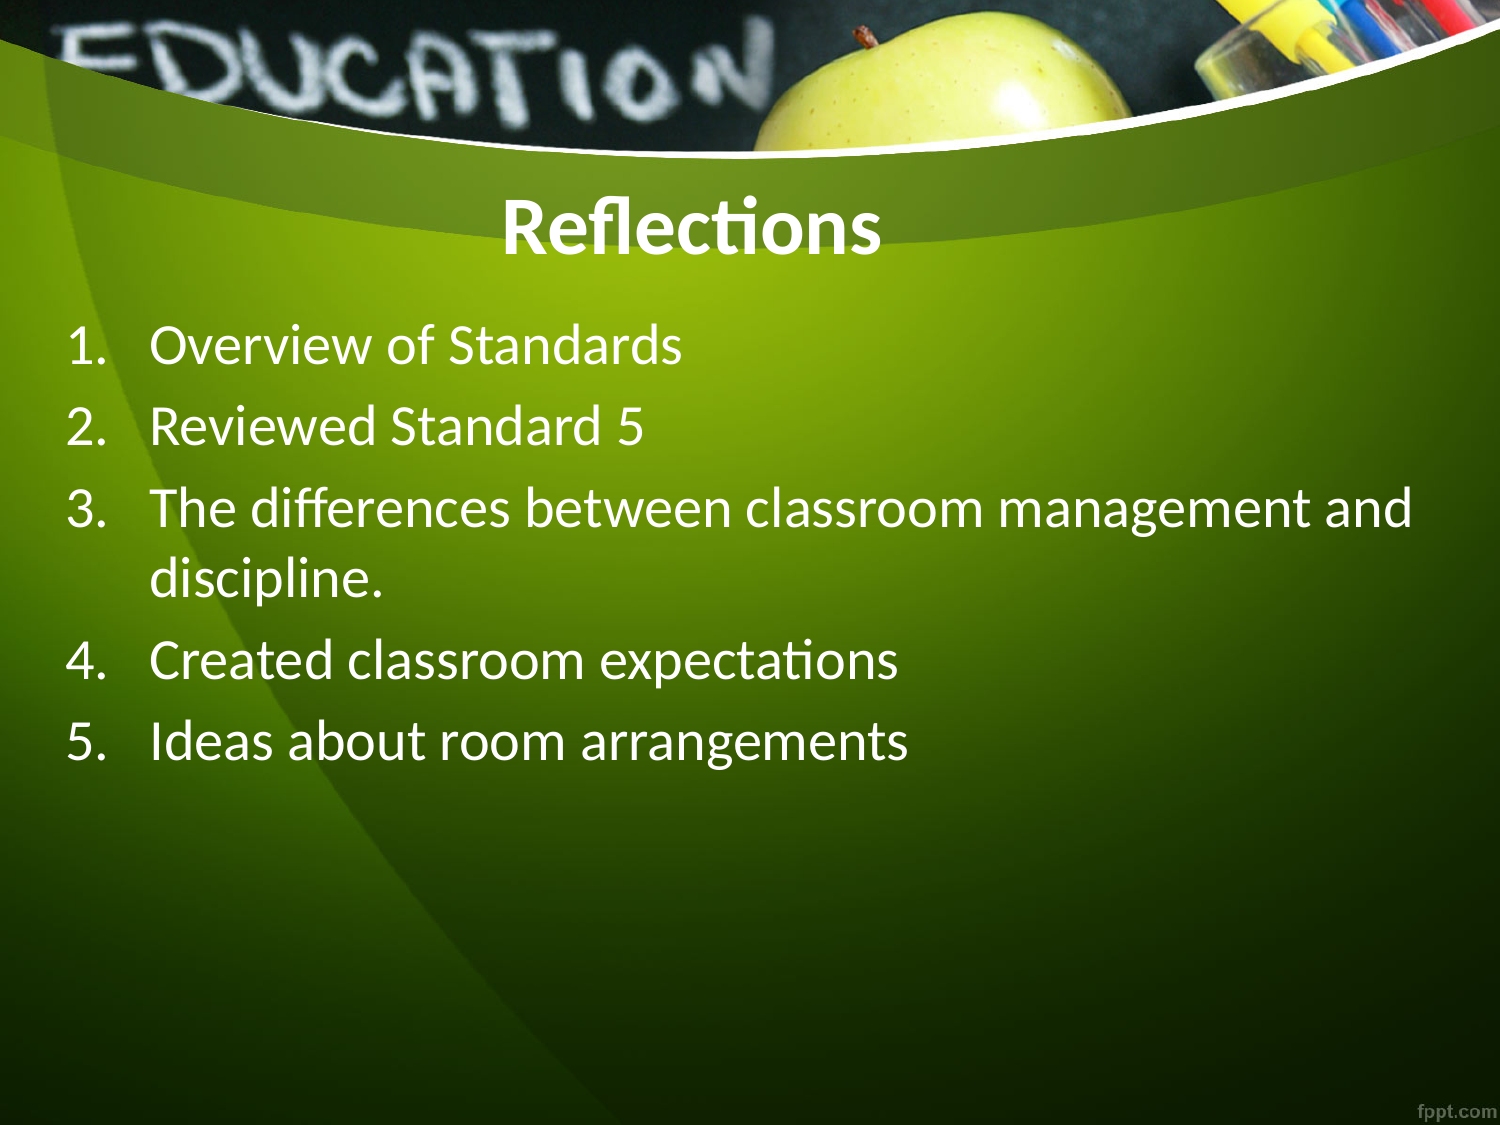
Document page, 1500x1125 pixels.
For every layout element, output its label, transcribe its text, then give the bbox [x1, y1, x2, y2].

list Overview of Standards Reviewed Standard 5 The differences between classroom management and discipline. Created classroom expectations Ideas about room arrangements [50, 298, 1463, 1000]
picture [0, 0, 1500, 1125]
title Reflections [87, 149, 1315, 293]
